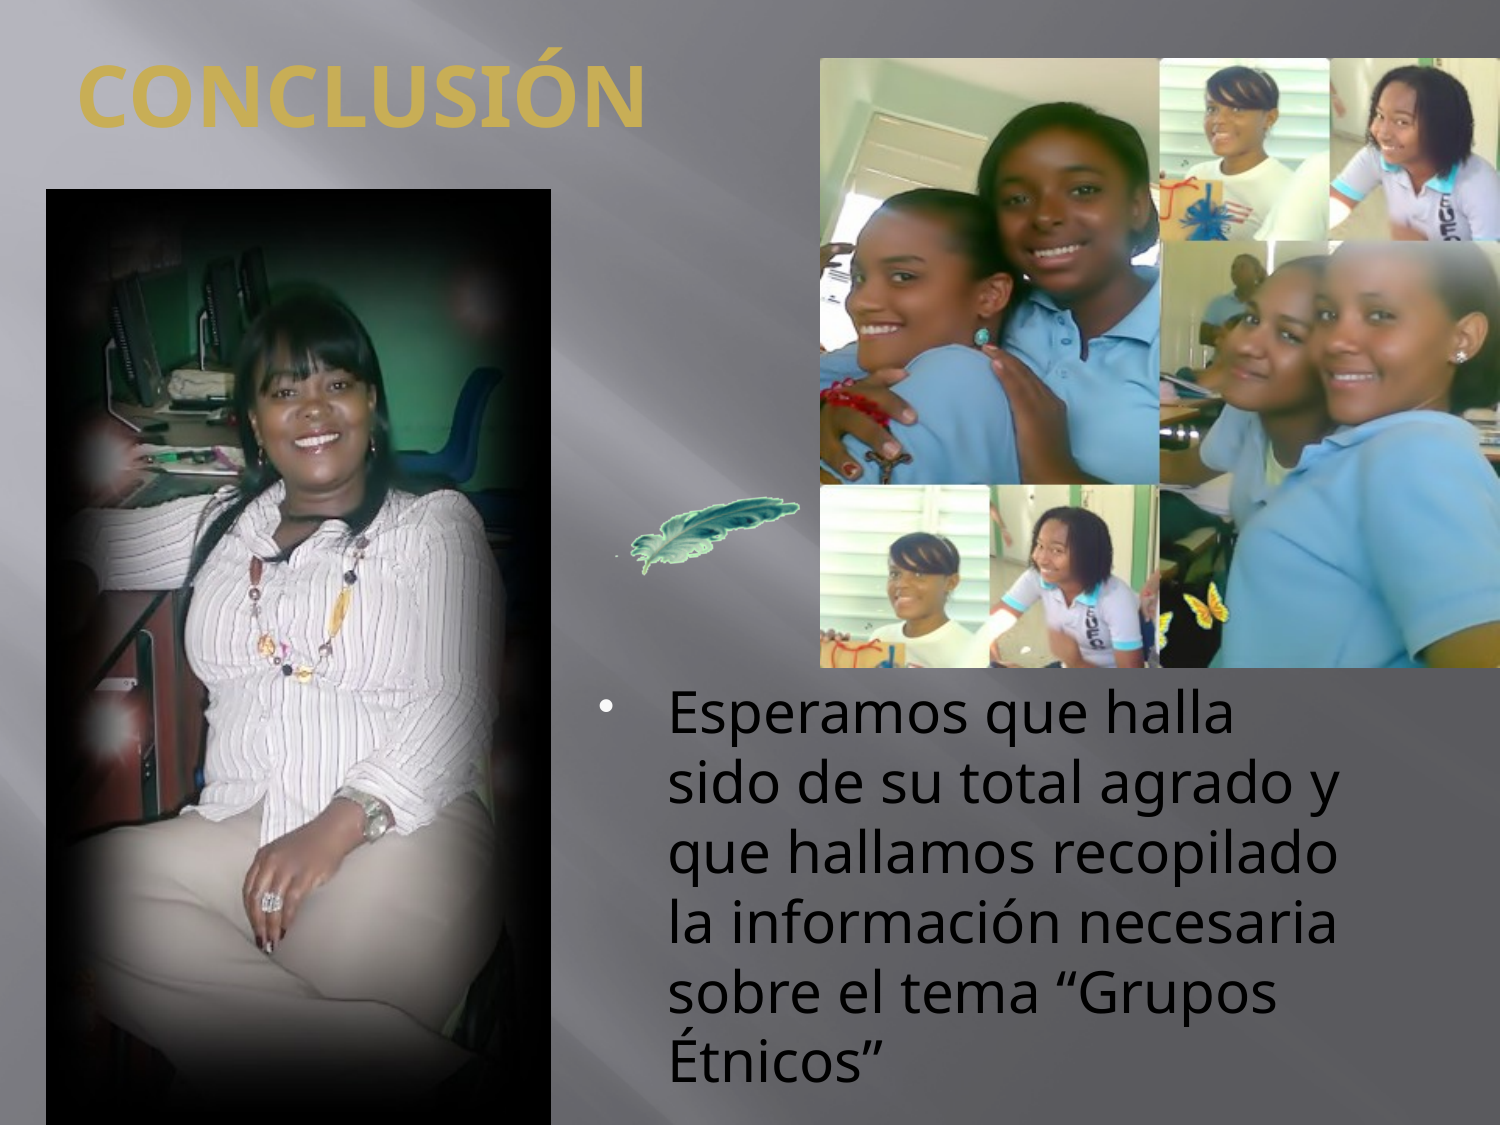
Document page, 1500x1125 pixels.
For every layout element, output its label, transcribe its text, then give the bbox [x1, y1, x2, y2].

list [820, 58, 1500, 669]
picture [563, 329, 837, 604]
text_box Esperamos que halla sido de su total agrado y que hallamos recopilado la información necesaria sobre el tema “Grupos Étnicos” [594, 667, 1367, 1125]
picture [46, 188, 552, 1125]
title Conclusión [58, 0, 668, 188]
